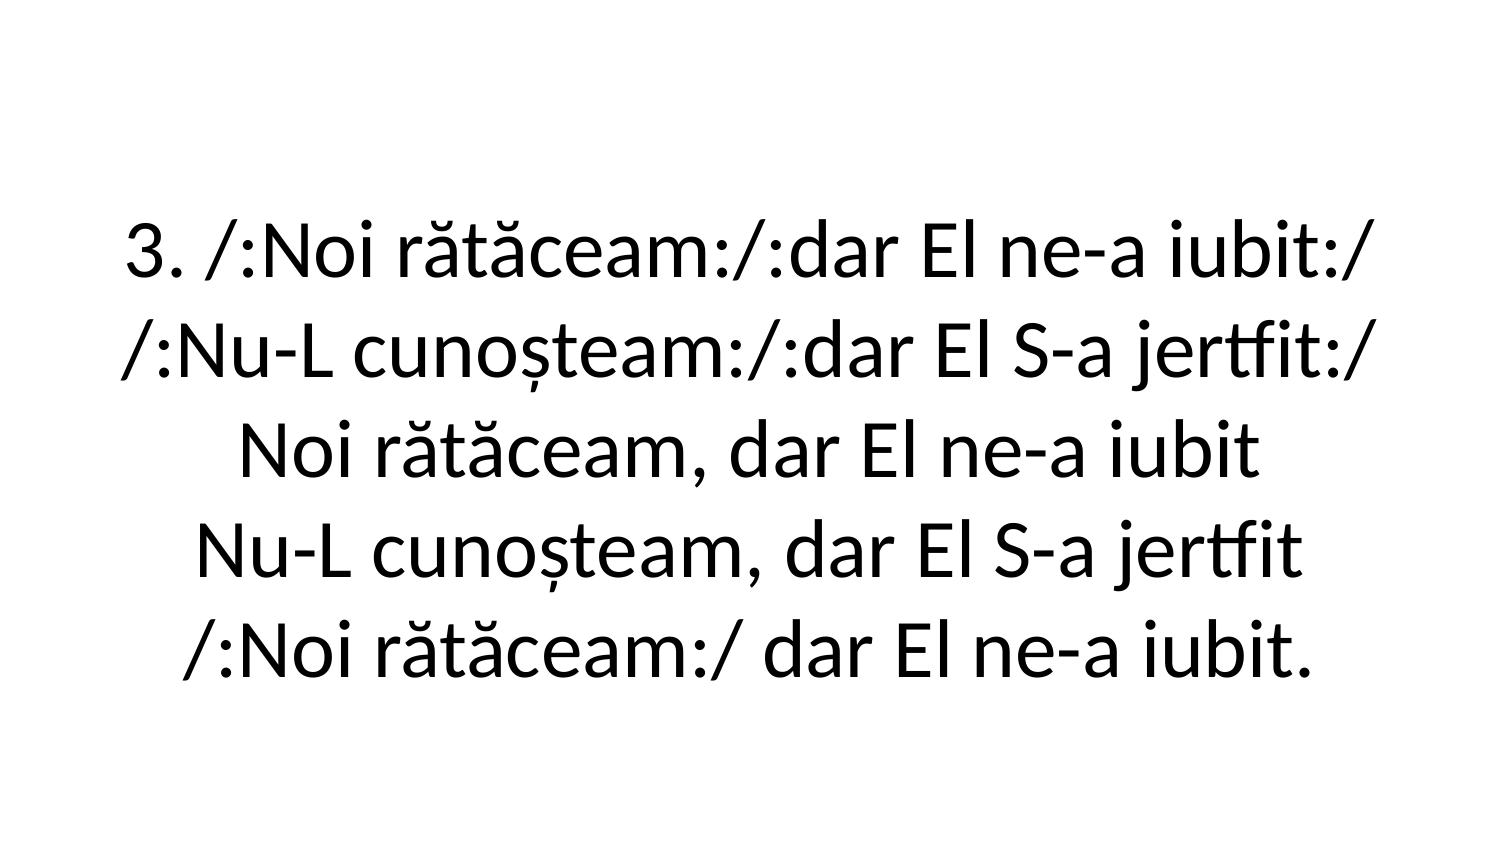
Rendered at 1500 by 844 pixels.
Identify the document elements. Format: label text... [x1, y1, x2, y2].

text_box 3. /:Noi rătăceam:/:dar El ne-a iubit:/ /:Nu-L cunoșteam:/:dar El S-a jertfit:/ Noi rătăceam, dar El ne-a iubit Nu-L cunoșteam, dar El S-a jertfit /:Noi rătăceam:/ dar El ne-a iubit. [106, 142, 1394, 702]
